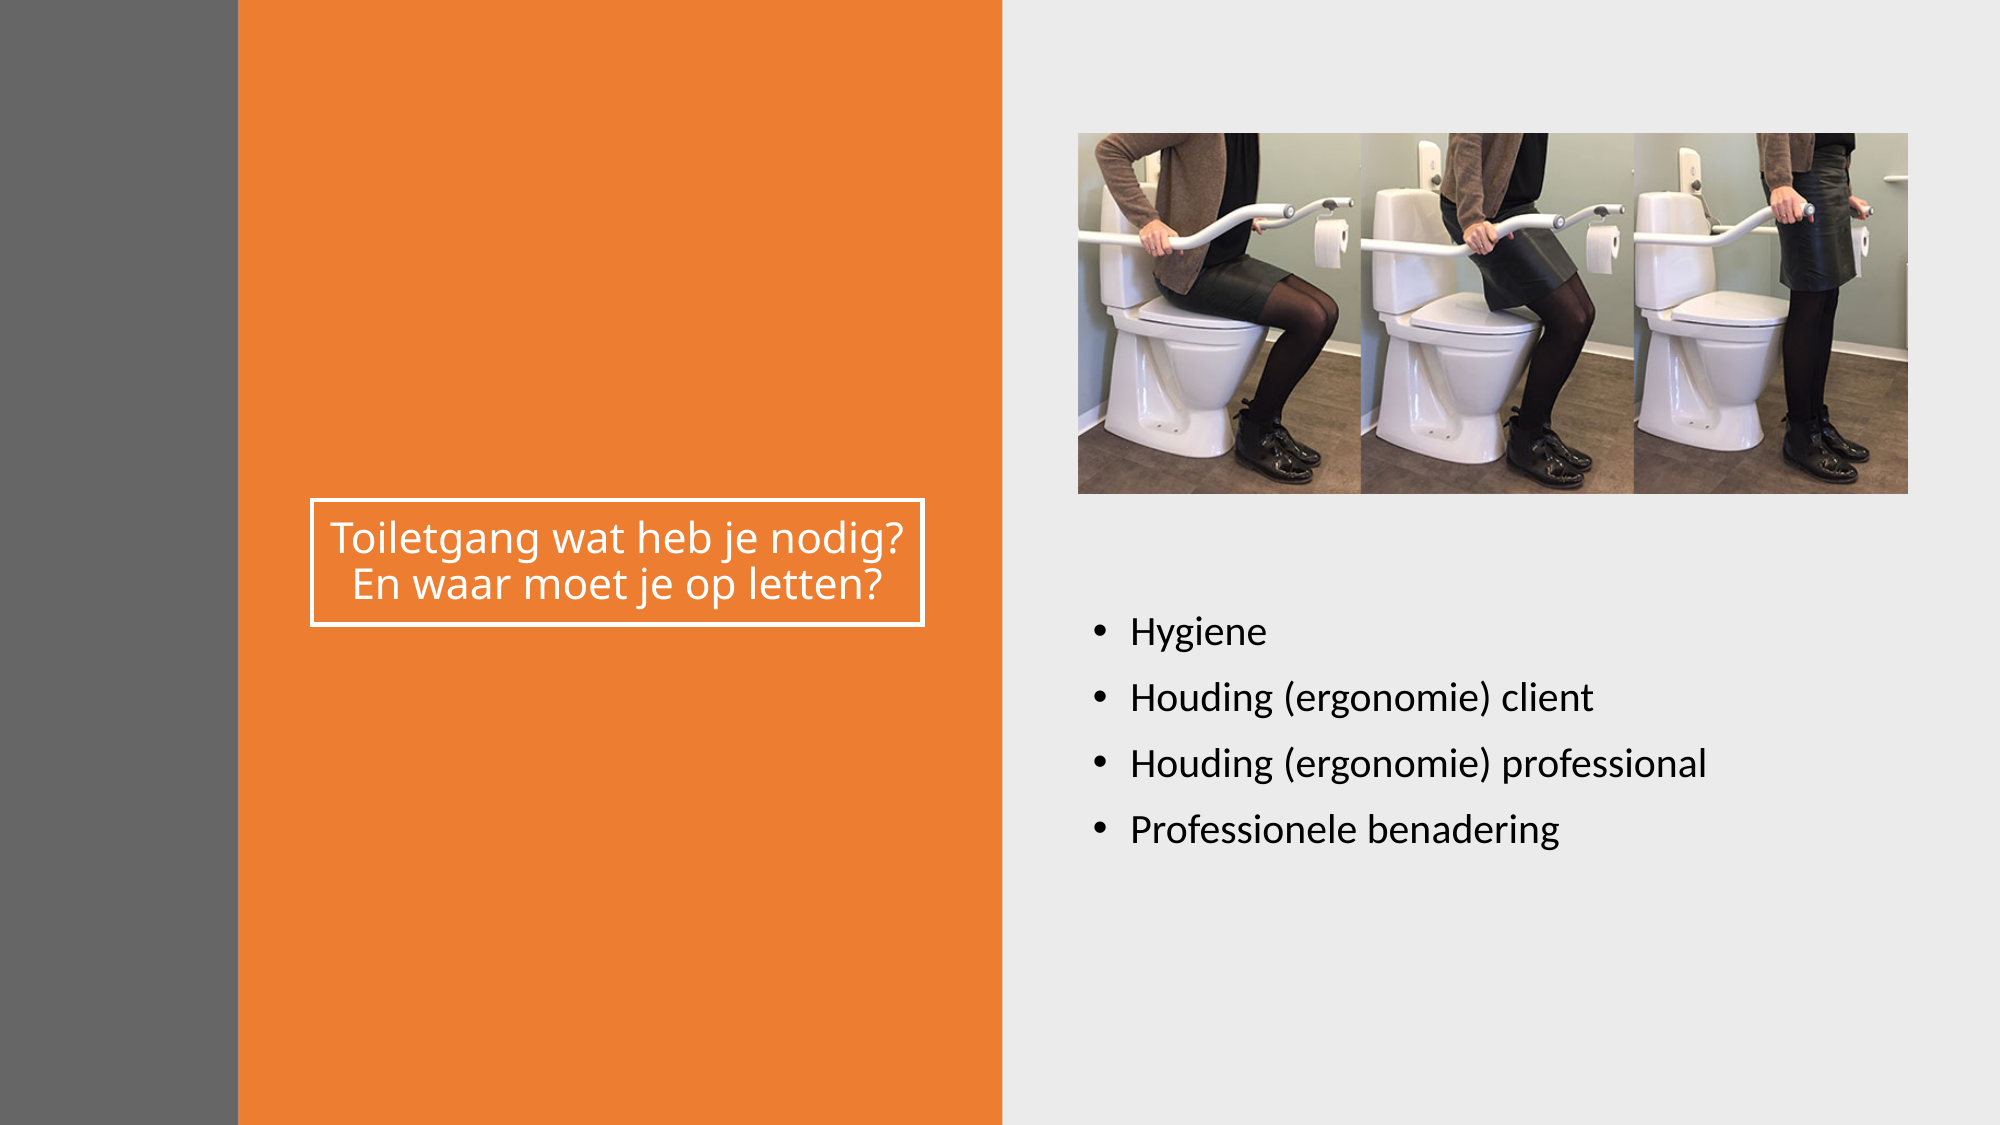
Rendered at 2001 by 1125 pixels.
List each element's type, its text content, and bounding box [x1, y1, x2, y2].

text_box [239, 0, 1003, 1125]
text_box [0, 0, 239, 1125]
text_box [1003, 0, 2000, 1125]
list Hygiene Houding (ergonomie) client Houding (ergonomie) professional Professionele benadering [1077, 602, 1908, 1020]
title Toiletgang wat heb je nodig? En waar moet je op letten? [311, 500, 923, 625]
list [1078, 133, 1908, 494]
